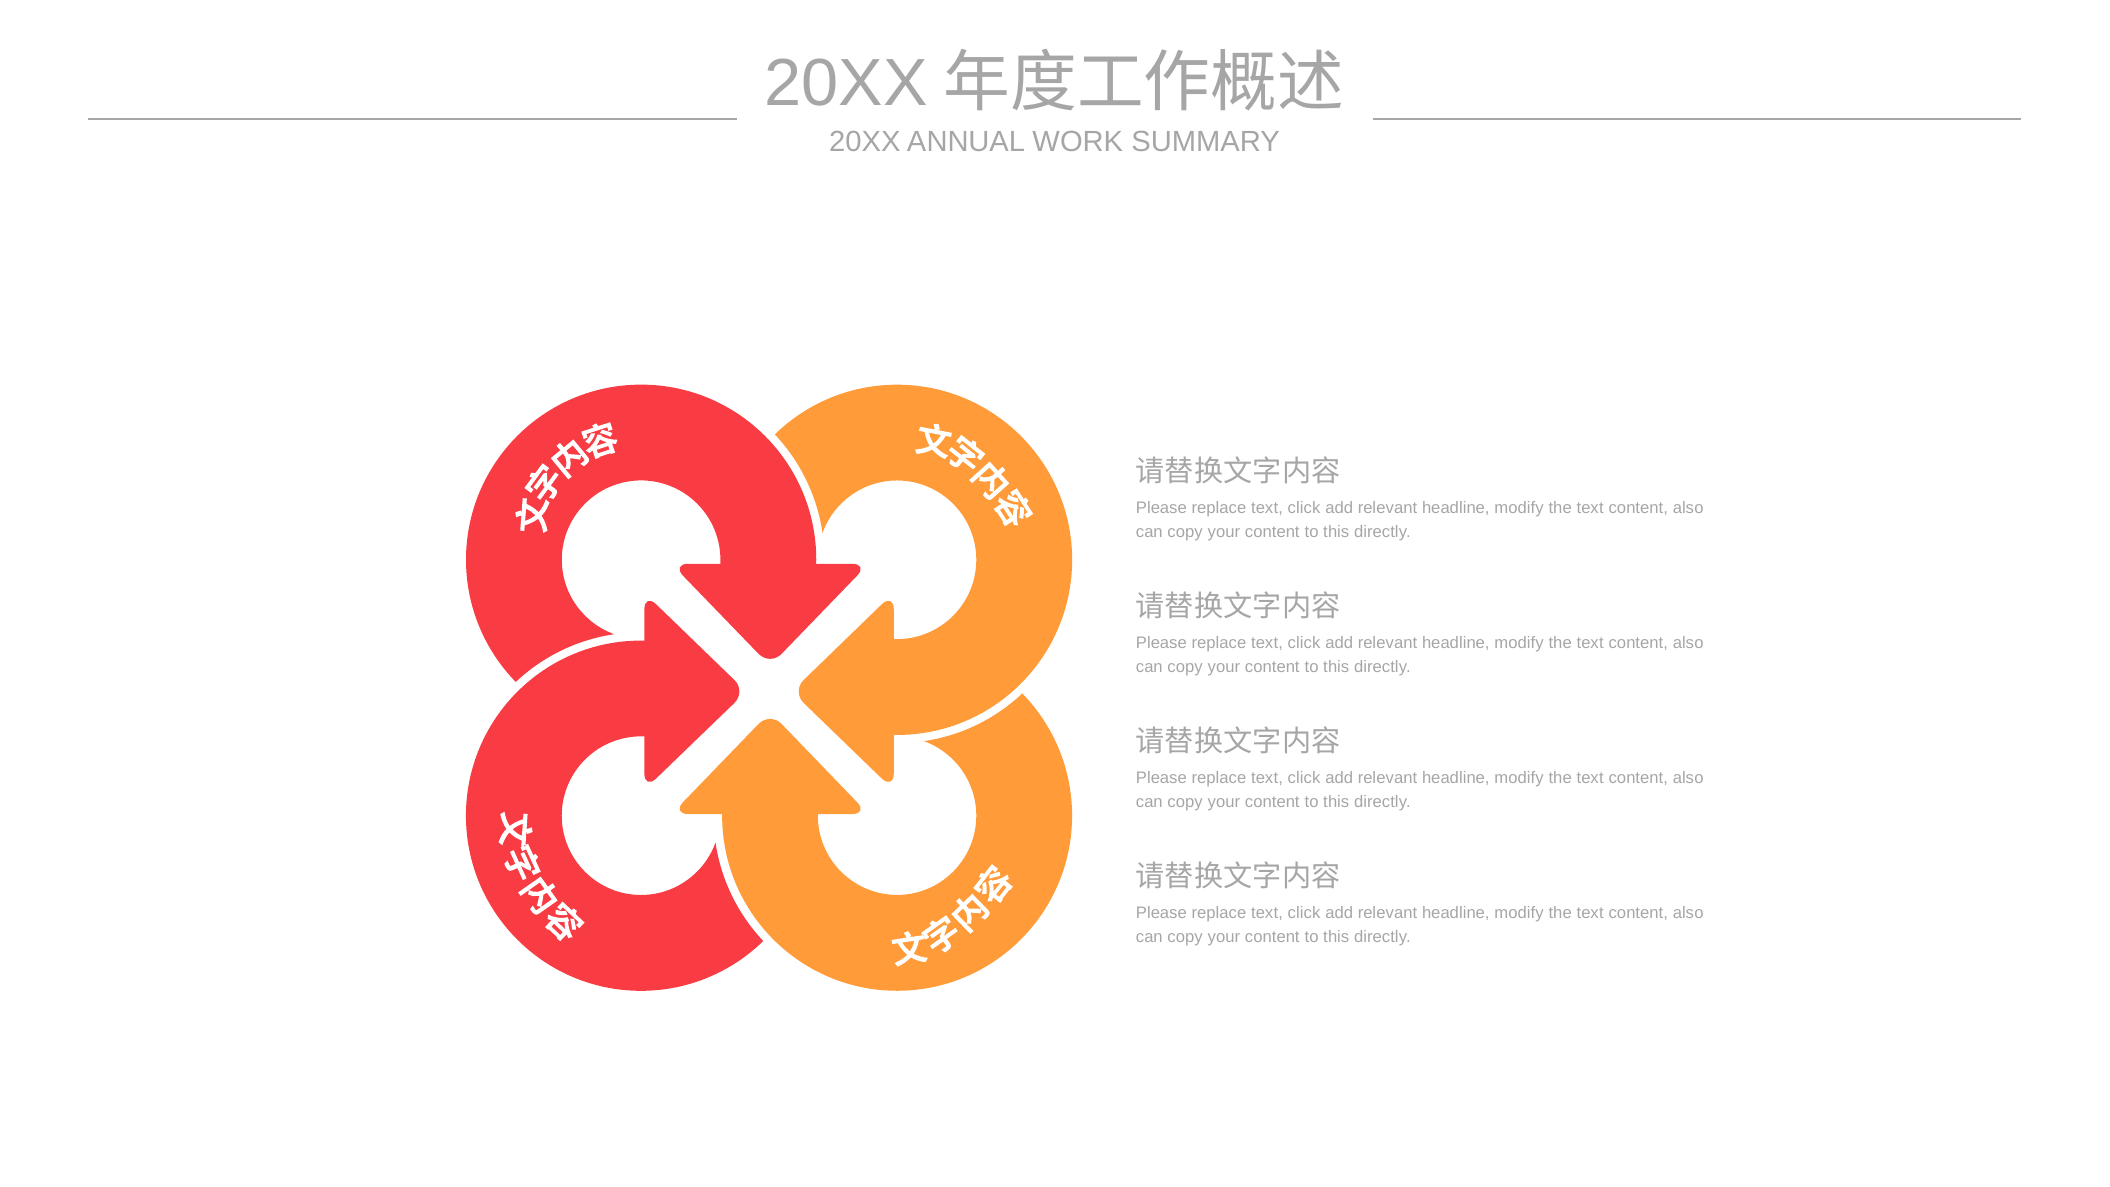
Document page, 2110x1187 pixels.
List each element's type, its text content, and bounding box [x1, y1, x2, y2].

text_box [465, 384, 1073, 991]
text_box 20XX年度工作概述 [730, 38, 1379, 119]
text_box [1135, 850, 1728, 945]
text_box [1135, 715, 1728, 810]
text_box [1135, 444, 1728, 539]
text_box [1135, 580, 1728, 674]
text_box 20XX ANNUAL WORK SUMMARY [824, 122, 1285, 158]
